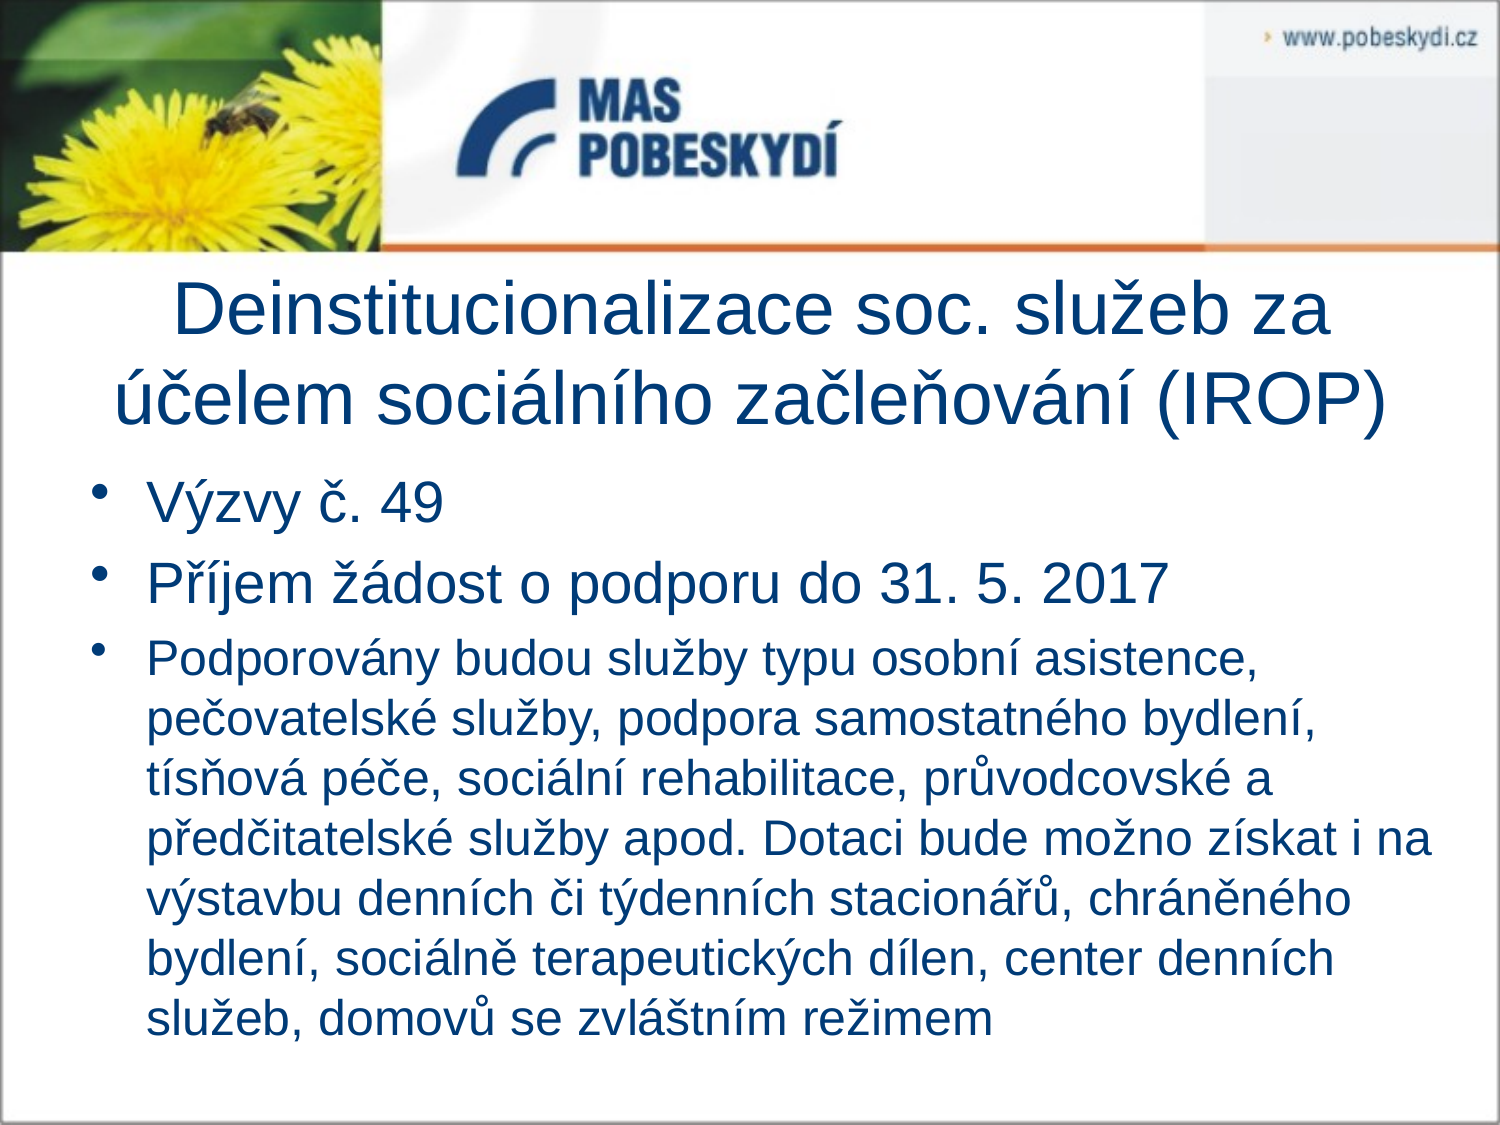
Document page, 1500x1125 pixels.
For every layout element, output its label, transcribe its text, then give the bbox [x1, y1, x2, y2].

title Deinstitucionalizace soc. služeb za účelem sociálního začleňování (IROP) [76, 255, 1428, 444]
picture [0, 0, 1500, 1125]
list Výzvy č. 49 Příjem žádost o podporu do 31. 5. 2017 Podporovány budou služby typu osobní asistence, pečovatelské služby, podpora samostatného bydlení, tísňová péče, sociální rehabilitace, průvodcovské a předčitatelské služby apod. Dotaci bude možno získat i na výstavbu denních či týdenních stacionářů, chráněného bydlení, sociálně terapeutických dílen, center denních služeb, domovů se zvláštním režimem [74, 455, 1471, 1006]
